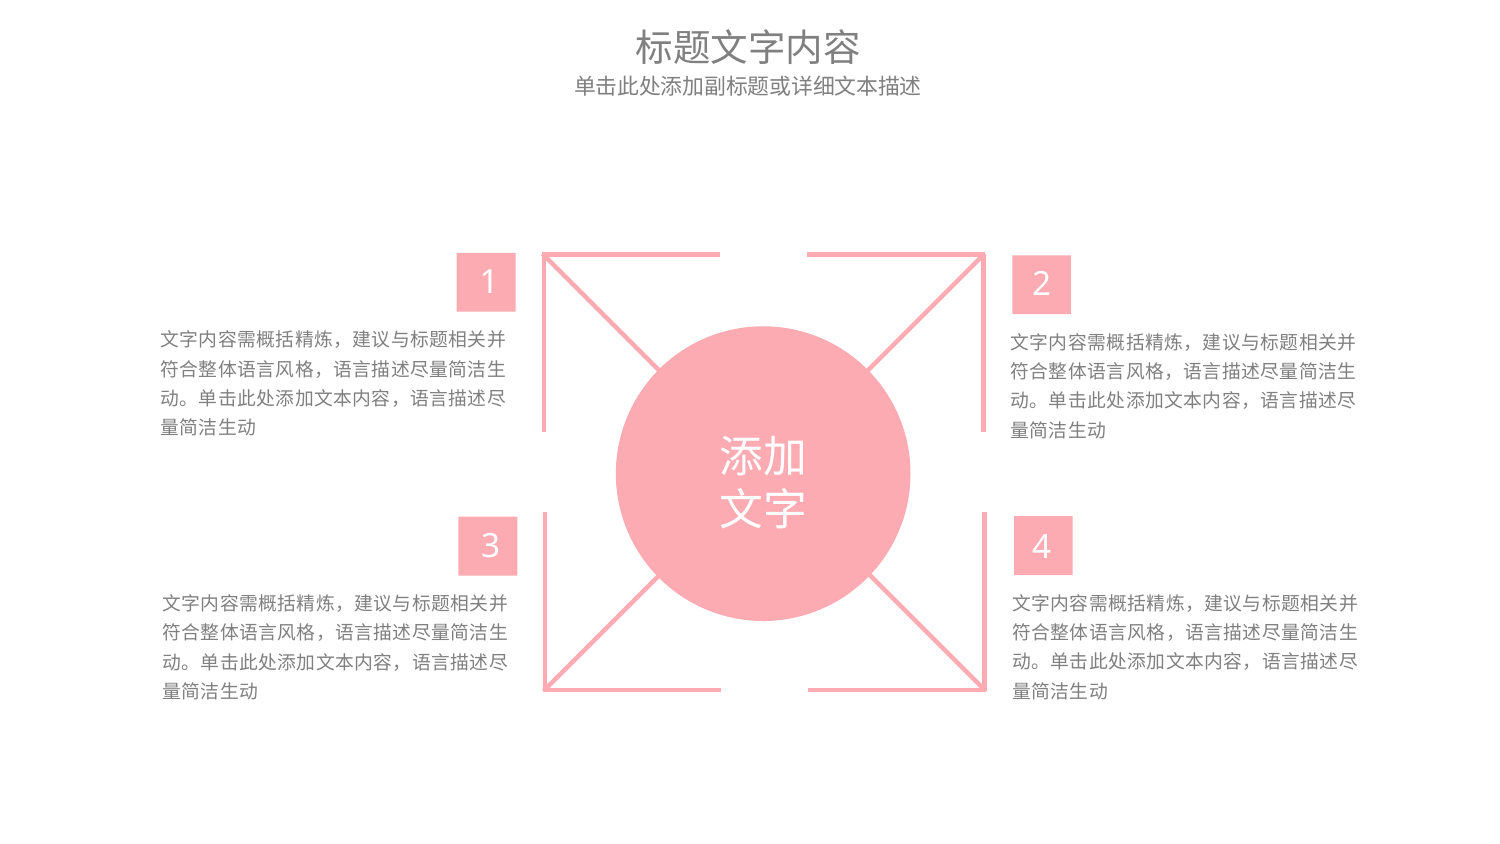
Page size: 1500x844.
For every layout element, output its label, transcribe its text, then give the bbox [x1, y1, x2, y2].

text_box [997, 516, 1384, 711]
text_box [543, 438, 721, 734]
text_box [807, 211, 985, 438]
text_box 标题文字内容 [611, 16, 885, 65]
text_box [808, 438, 986, 734]
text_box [145, 252, 533, 448]
text_box 单击此处添加副标题或详细文本描述 [551, 65, 946, 107]
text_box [147, 516, 534, 712]
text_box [995, 255, 1383, 450]
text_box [542, 211, 720, 506]
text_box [615, 326, 911, 621]
